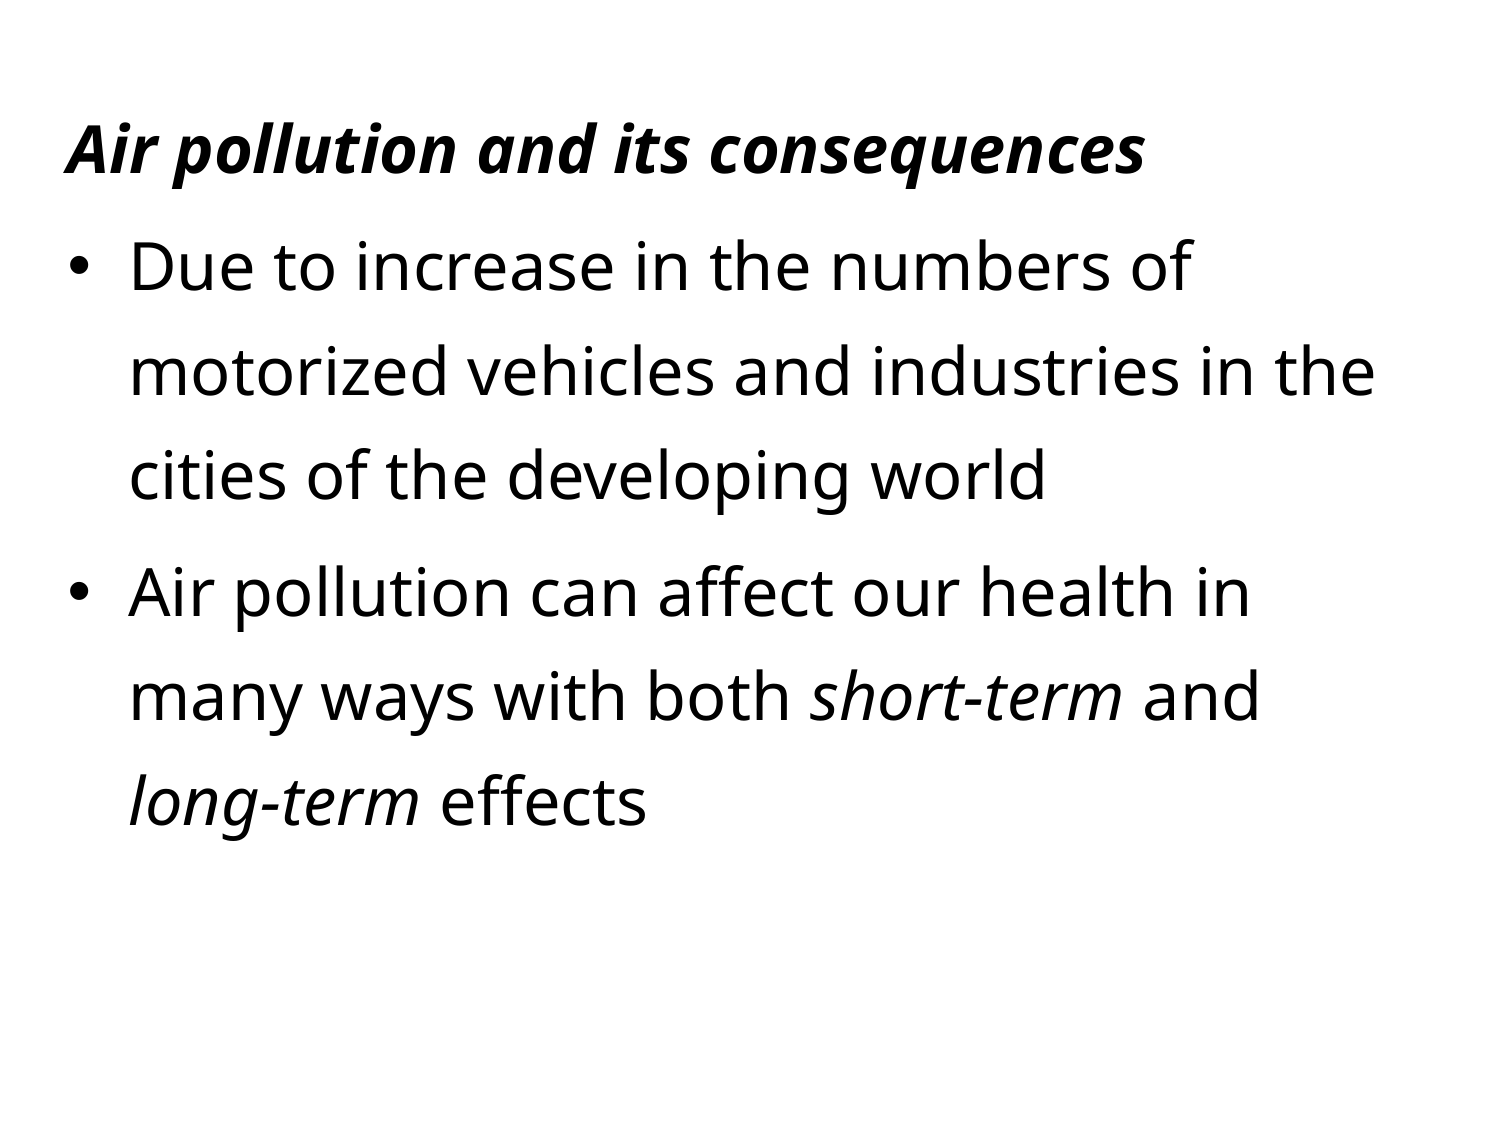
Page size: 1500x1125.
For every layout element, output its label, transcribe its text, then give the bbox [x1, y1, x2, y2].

text_box Air pollution and its consequences Due to increase in the numbers of motorized vehicles and industries in the cities of the developing world Air pollution can affect our health in many ways with both short-term and long-term effects [52, 74, 1448, 887]
